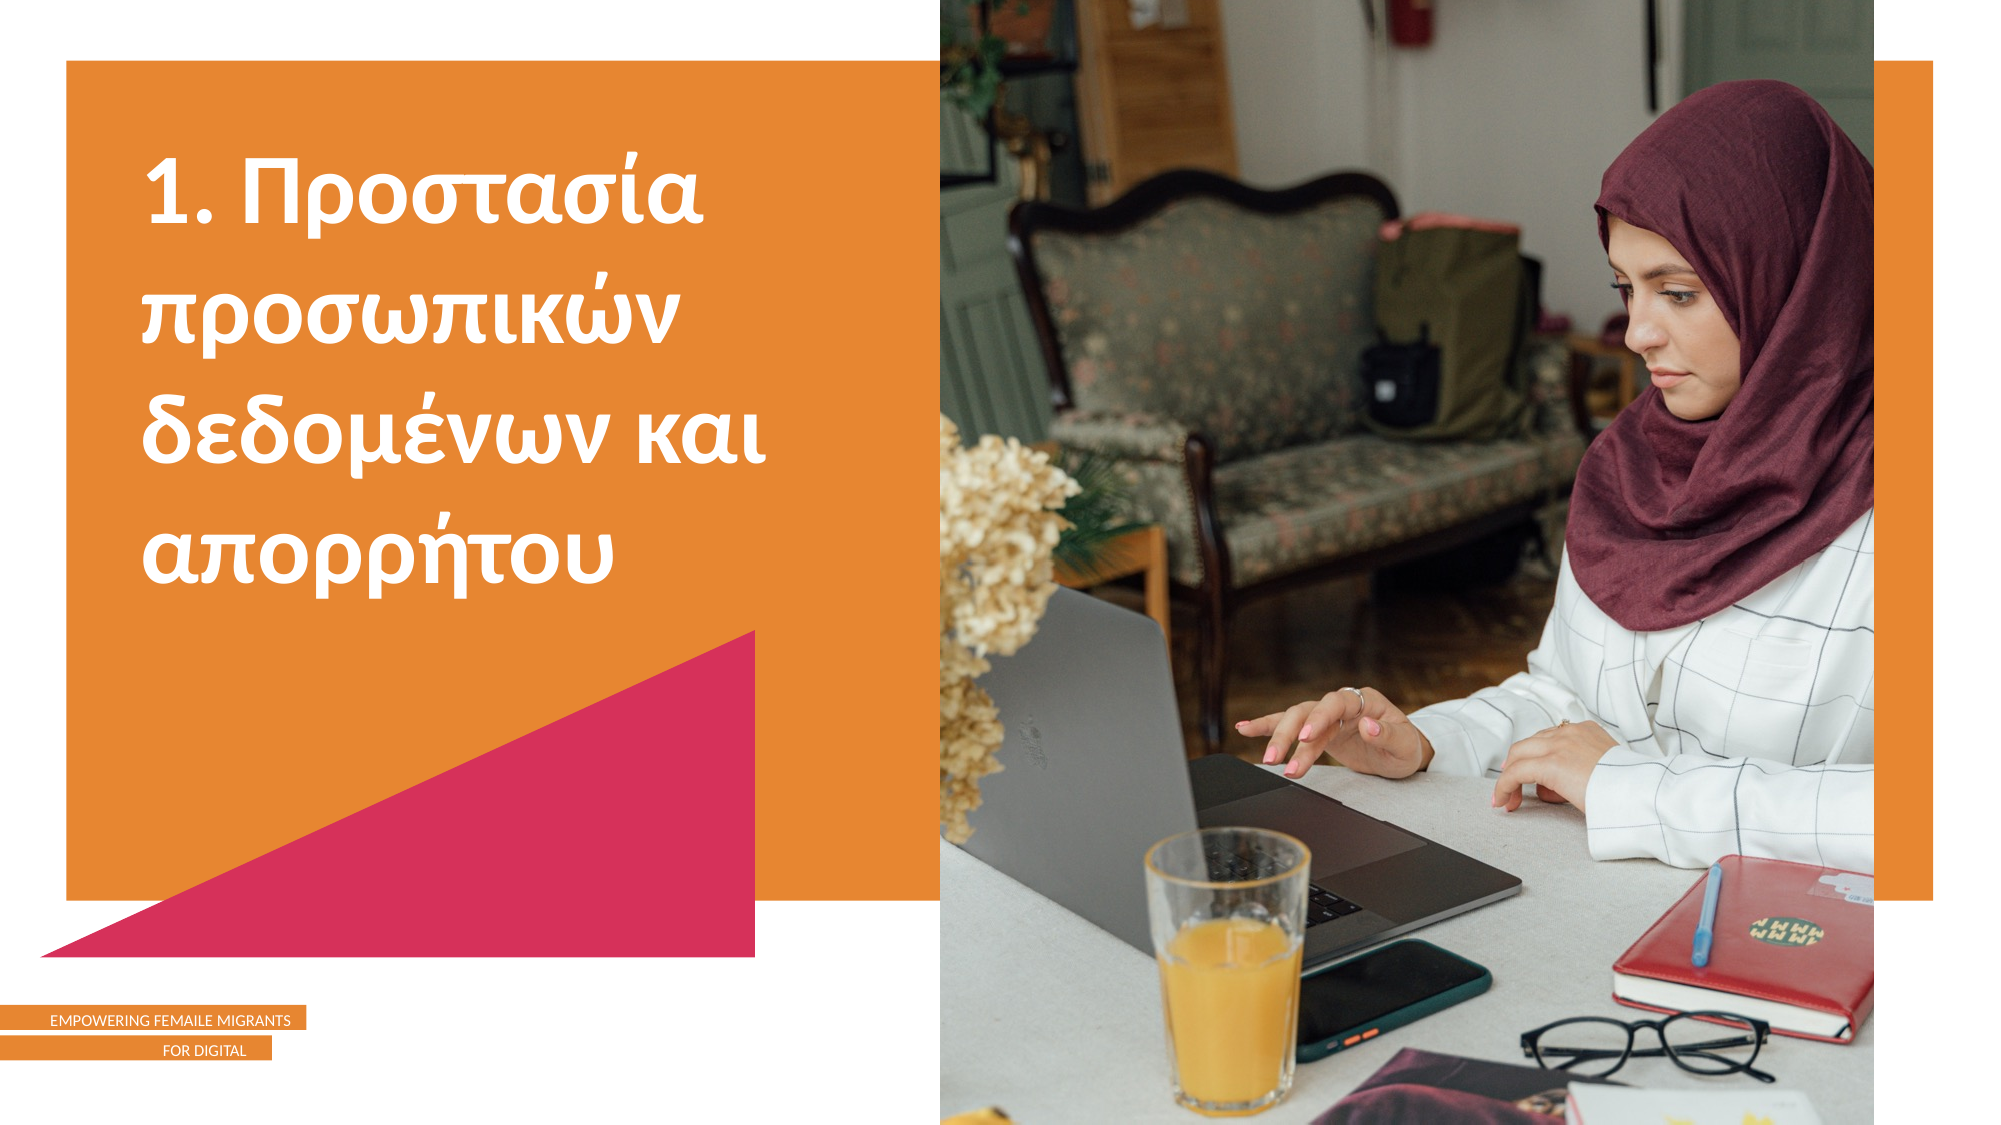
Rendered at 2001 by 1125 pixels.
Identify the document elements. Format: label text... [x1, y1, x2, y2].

picture [940, 0, 1874, 1125]
text_box 1. Προστασία προσωπικών δεδομένων και απορρήτου [125, 116, 876, 231]
